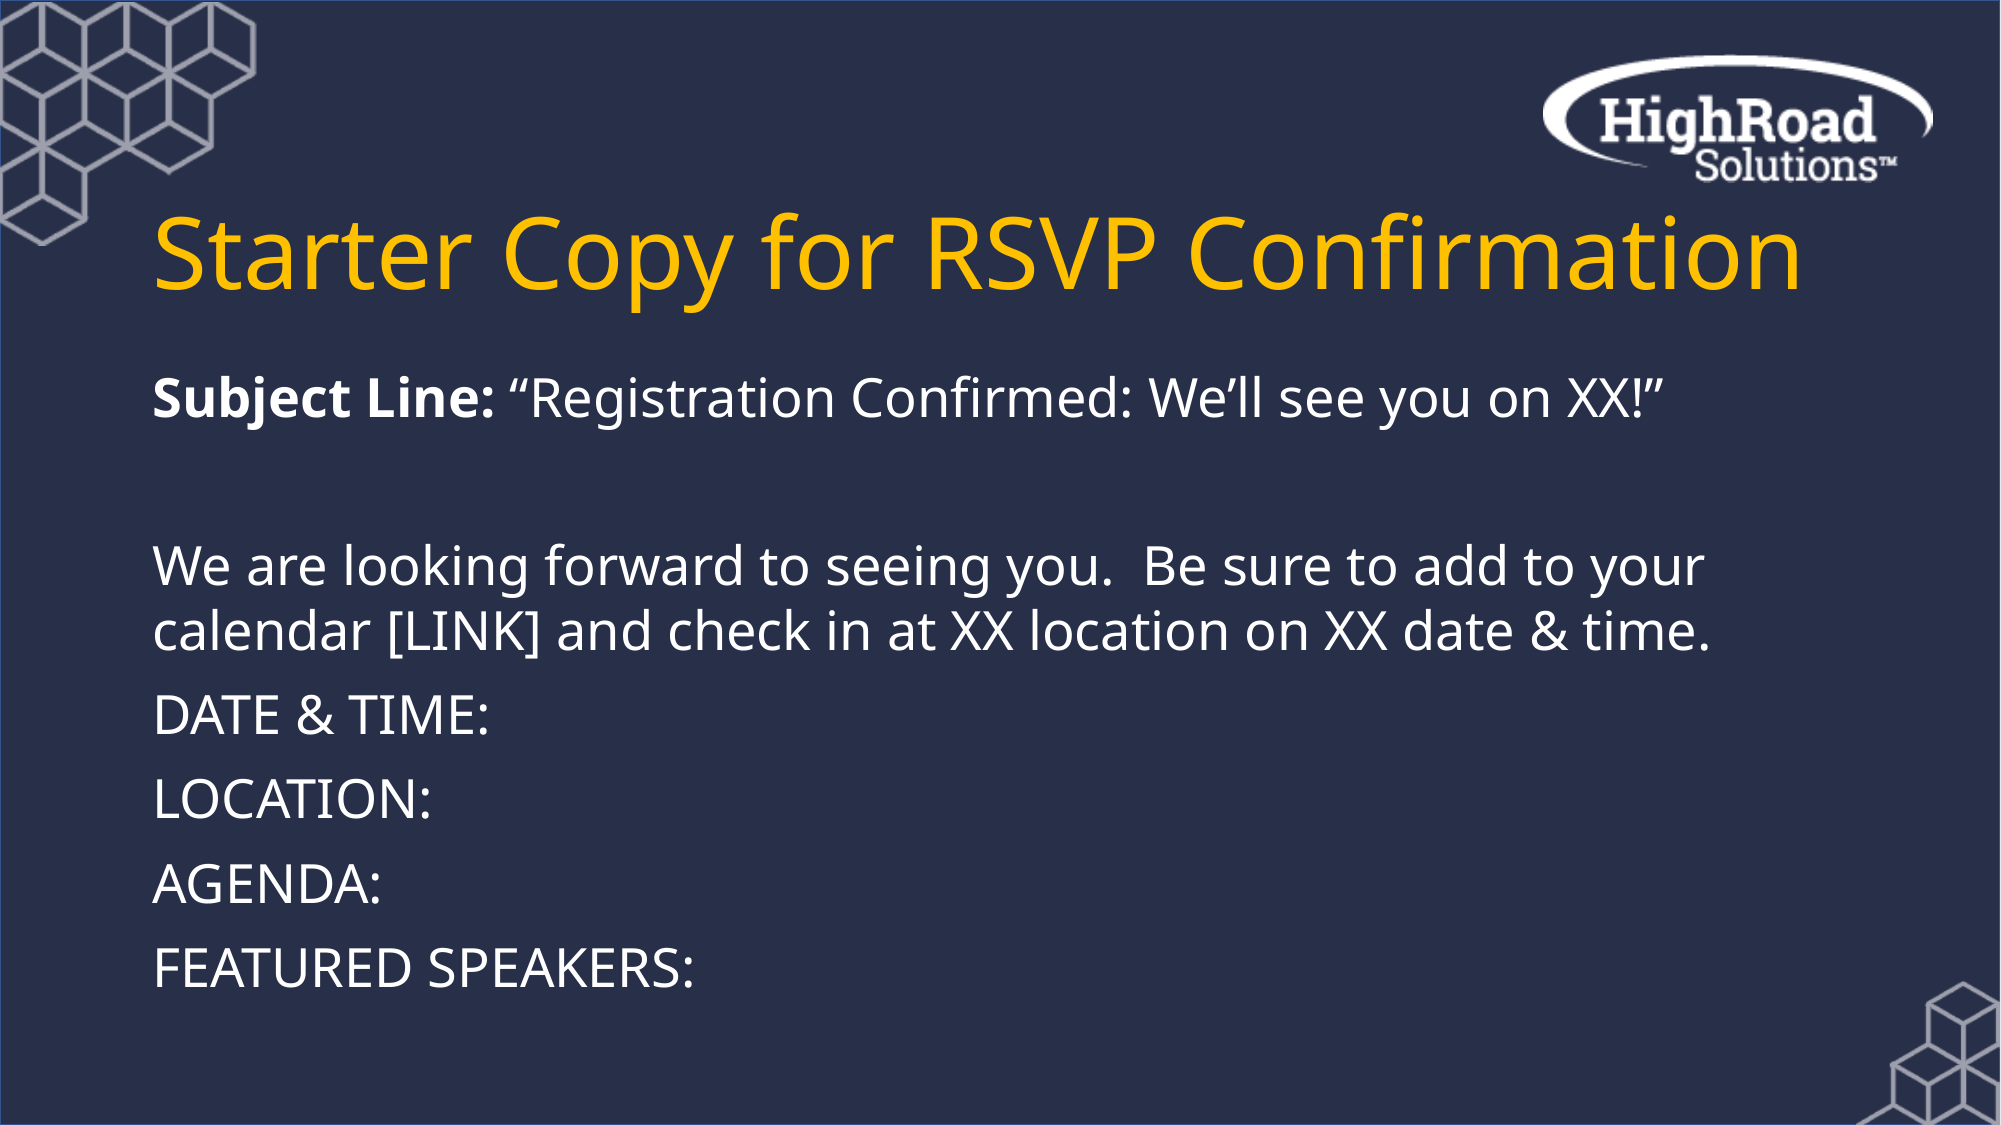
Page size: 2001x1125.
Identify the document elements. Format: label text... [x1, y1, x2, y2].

picture [1855, 981, 2000, 1125]
list Subject Line: “Registration Confirmed: We’ll see you on XX!” We are looking forward to seeing you. Be sure to add to your calendar [LINK] and check in at XX location on XX date & time. DATE & TIME: LOCATION: AGENDA: FEATURED SPEAKERS: [137, 355, 1863, 1010]
title Starter Copy for RSVP Confirmation [137, 161, 1863, 353]
picture [1543, 54, 1933, 183]
picture [0, 2, 330, 246]
